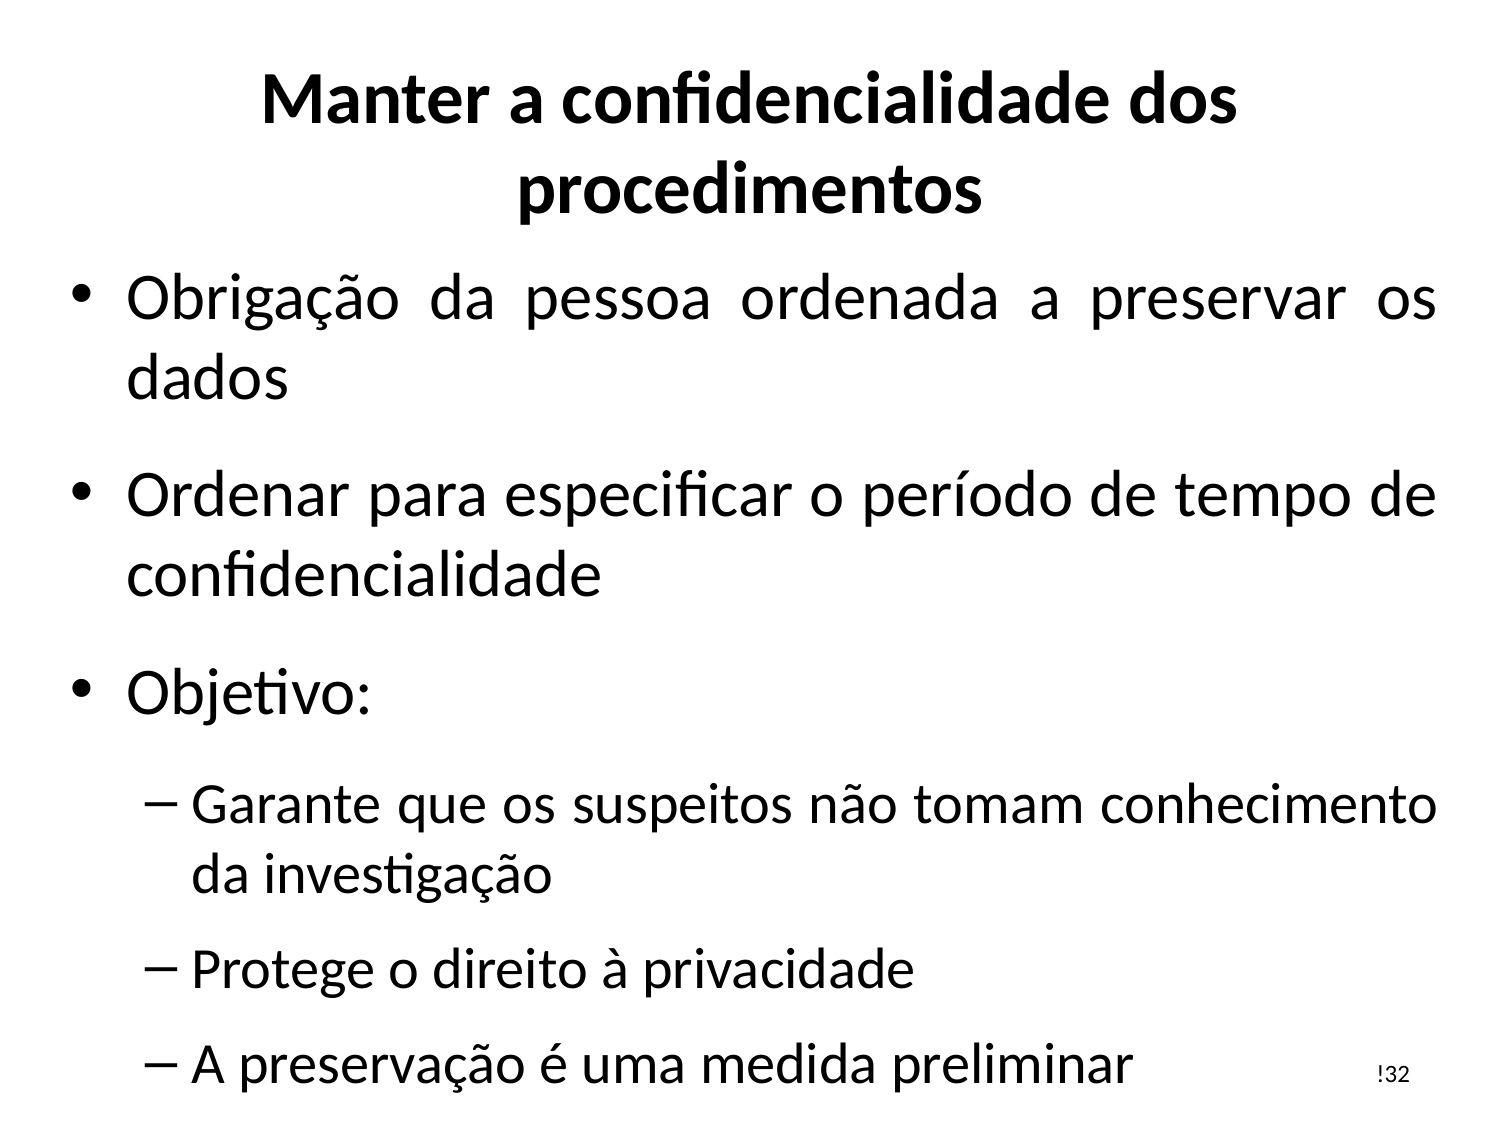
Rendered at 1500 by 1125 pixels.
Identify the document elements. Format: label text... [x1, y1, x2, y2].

slide_number !32 [1074, 1042, 1425, 1103]
list Obrigação da pessoa ordenada a preservar os dados Ordenar para especificar o período de tempo de confidencialidade Objetivo: Garante que os suspeitos não tomam conhecimento da investigação Protege o direito à privacidade A preservação é uma medida preliminar Impede a violação/eliminação de dados por outras pessoas [54, 244, 1455, 988]
title Manter a confidencialidade dos procedimentos [74, 44, 1426, 233]
